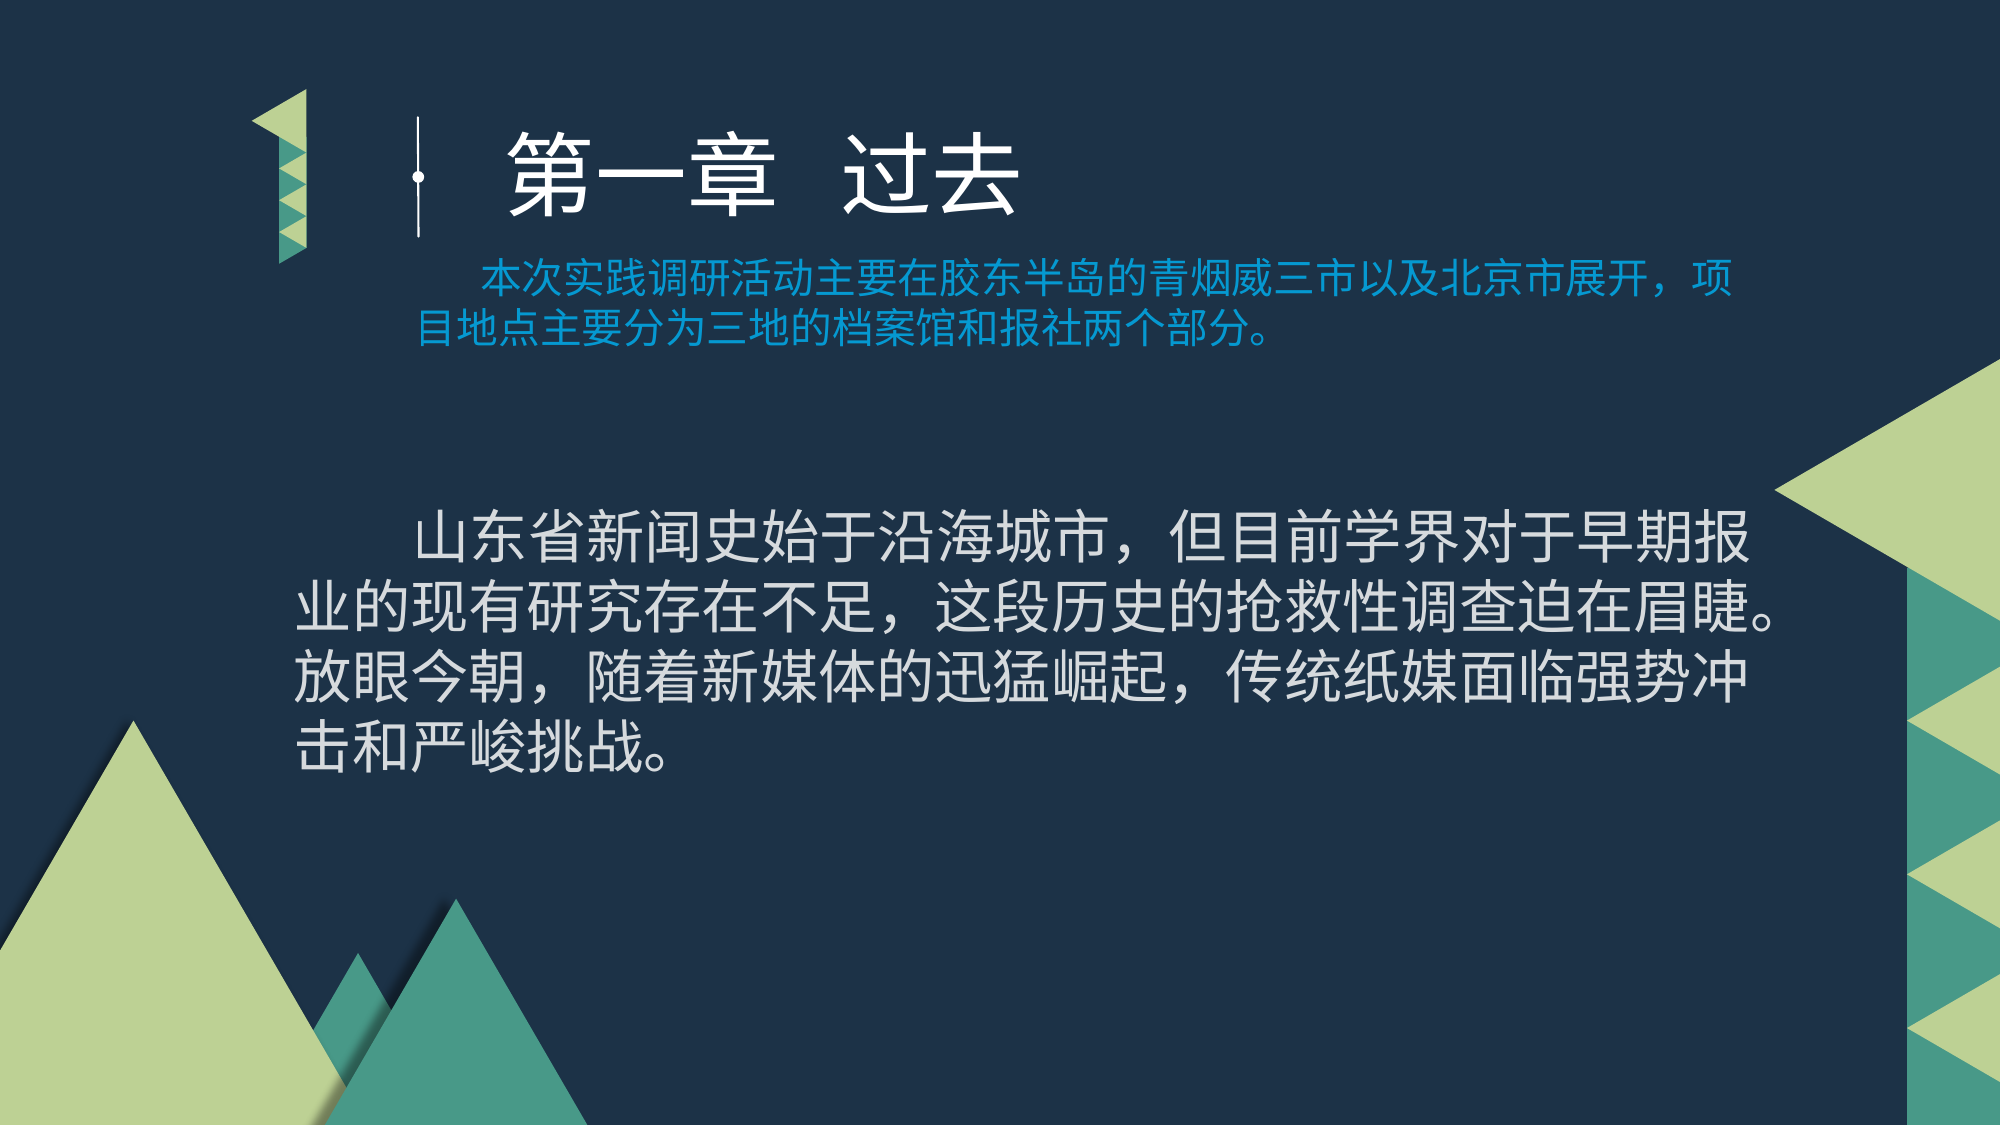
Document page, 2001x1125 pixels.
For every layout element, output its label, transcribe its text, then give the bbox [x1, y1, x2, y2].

text_box [323, 896, 589, 1125]
text_box 本次实践调研活动主要在胶东半岛的青烟威三市以及北京市展开，项目地点主要分为三地的档案馆和报社两个部分。 [399, 244, 1775, 360]
text_box [313, 950, 383, 1068]
text_box [0, 718, 338, 1125]
text_box 山东省新闻史始于沿海城市，但目前学界对于早期报业的现有研究存在不足，这段历史的抢救性调查迫在眉睫。放眼今朝，随着新媒体的迅猛崛起，传统纸媒面临强势冲击和严峻挑战。 [279, 492, 1774, 788]
text_box 第一章 过去 [488, 110, 1112, 235]
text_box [251, 88, 307, 248]
text_box [278, 135, 308, 266]
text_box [412, 117, 425, 237]
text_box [1774, 336, 2000, 1125]
